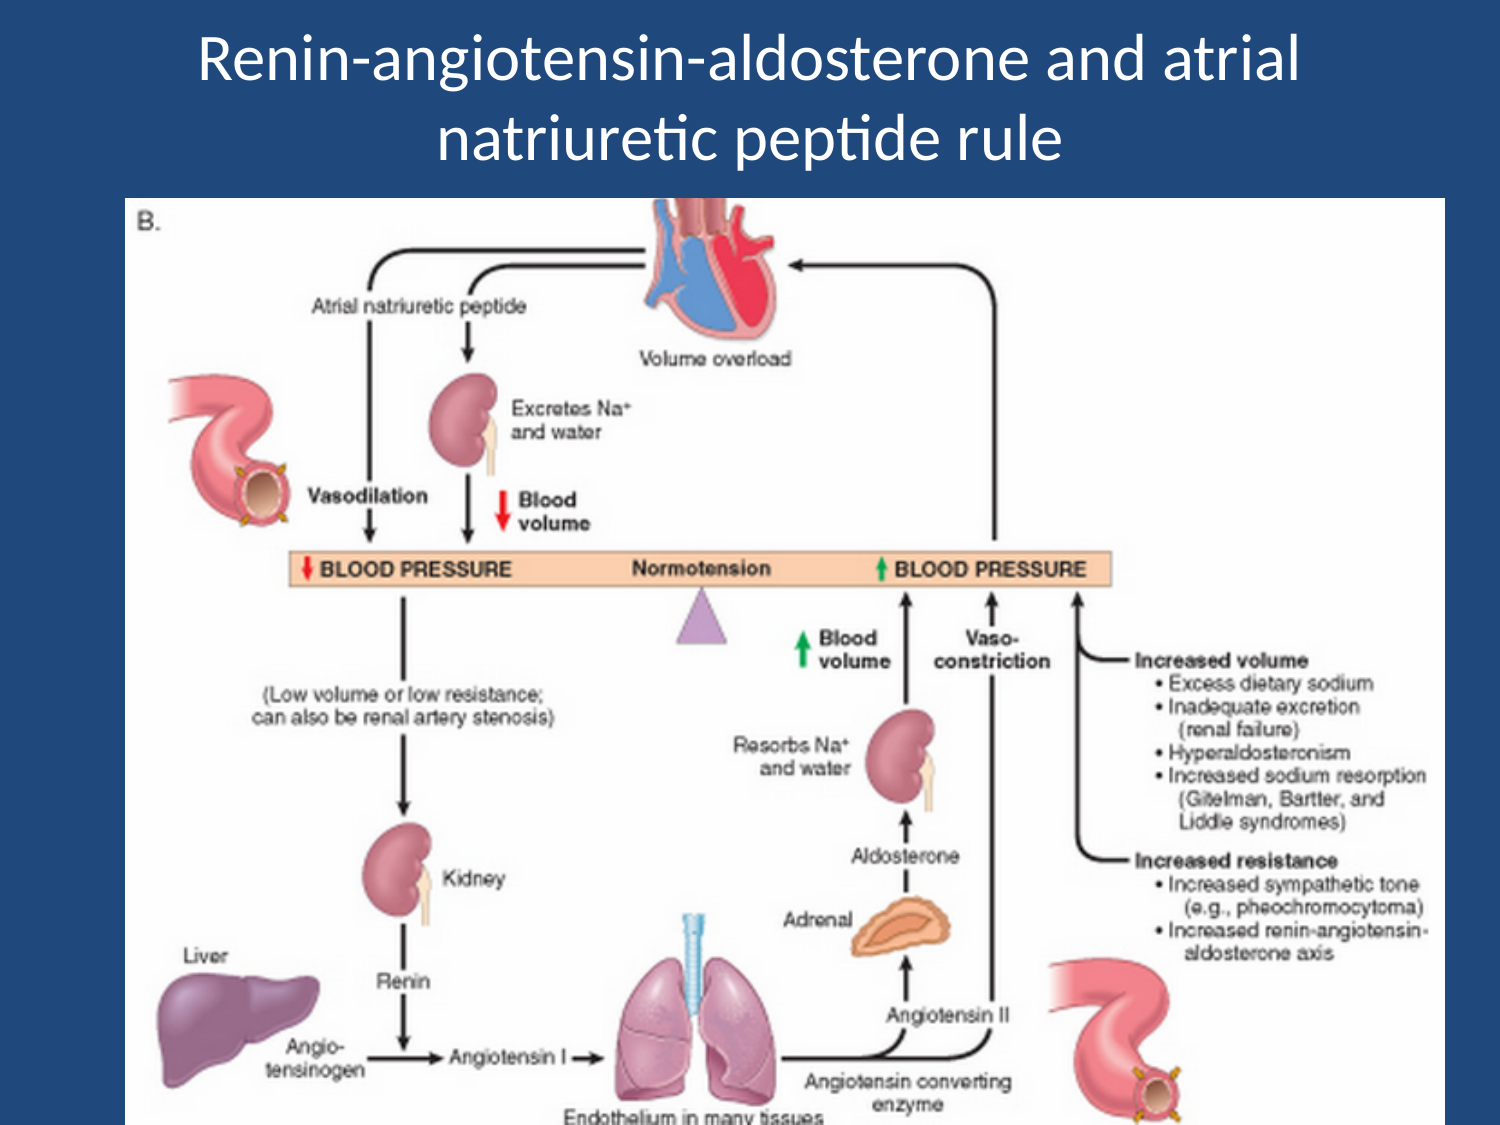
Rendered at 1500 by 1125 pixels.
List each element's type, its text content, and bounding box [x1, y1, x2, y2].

picture [124, 197, 1445, 1125]
title Renin-angiotensin-aldosterone and atrial natriuretic peptide rule [75, 0, 1425, 188]
